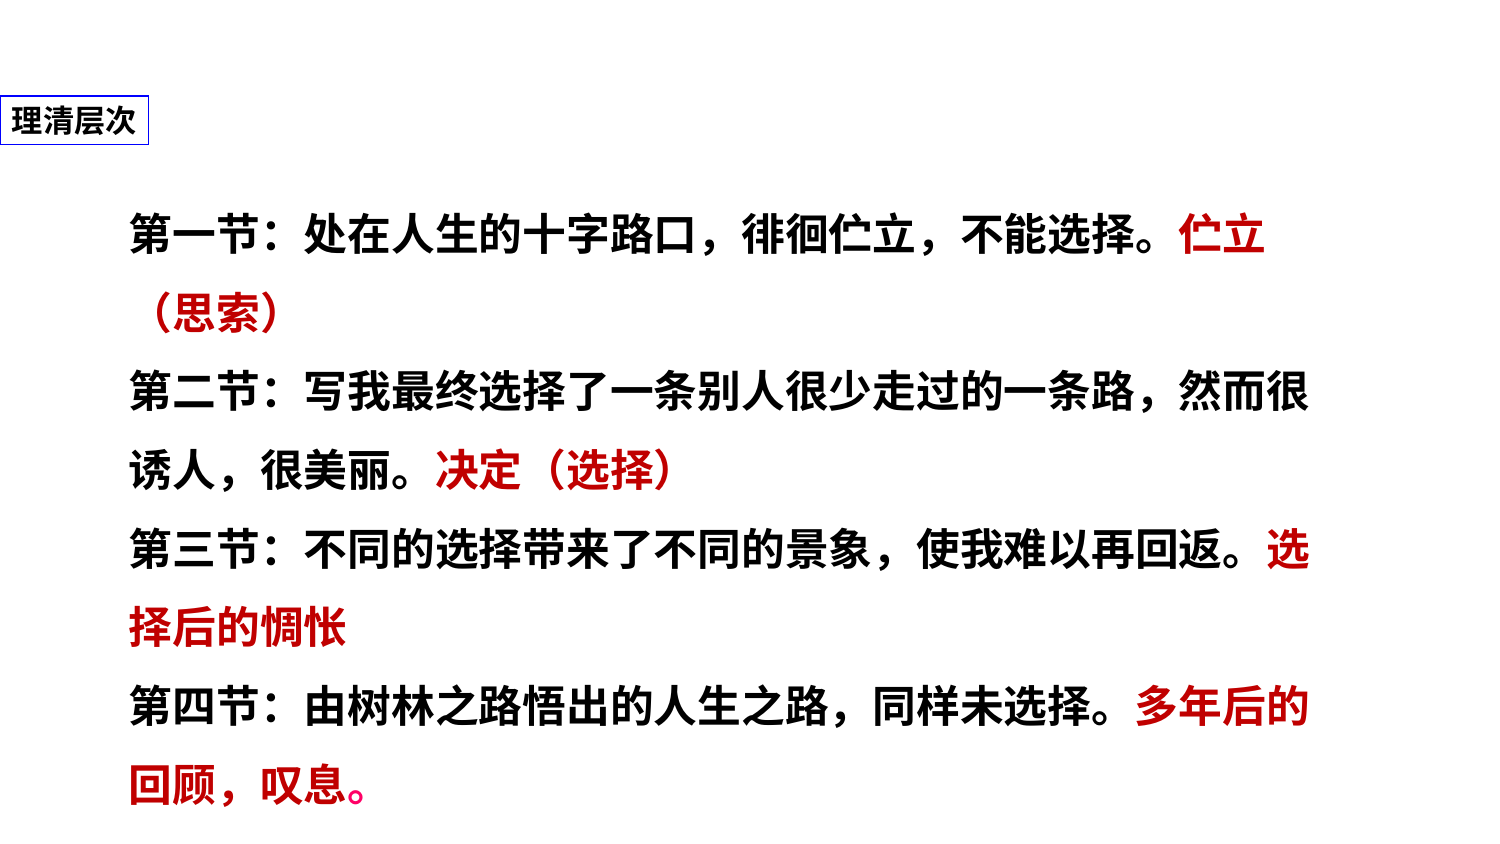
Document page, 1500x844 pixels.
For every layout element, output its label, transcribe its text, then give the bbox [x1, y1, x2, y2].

text_box 第一节：处在人生的十字路口，徘徊伫立，不能选择。伫立（思索） 第二节：写我最终选择了一条别人很少走过的一条路，然而很诱人，很美丽。决定（选择） 第三节：不同的选择带来了不同的景象，使我难以再回返。选择后的惆怅 第四节：由树林之路悟出的人生之路，同样未选择。多年后的回顾，叹息。 [117, 174, 1323, 810]
text_box 理清层次 [0, 95, 149, 145]
